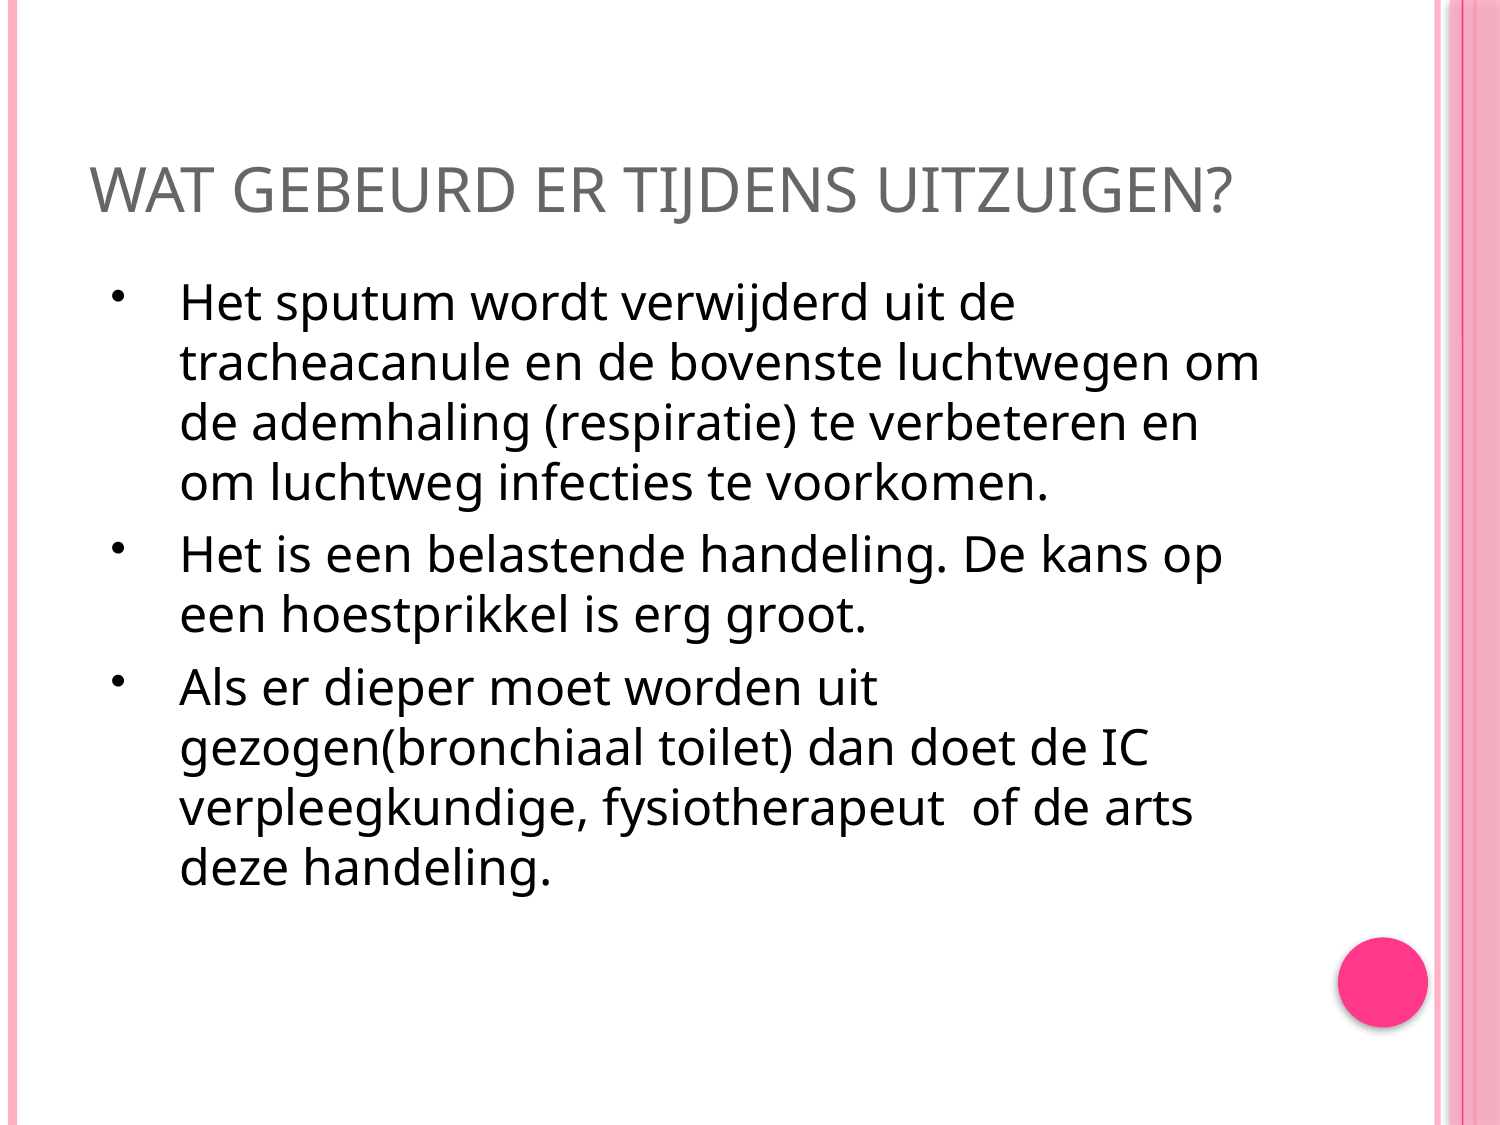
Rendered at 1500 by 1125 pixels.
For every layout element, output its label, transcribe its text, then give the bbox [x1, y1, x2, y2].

title Wat gebeurd er tijdens uitzuigen? [75, 45, 1300, 233]
list Het sputum wordt verwijderd uit de tracheacanule en de bovenste luchtwegen om de ademhaling (respiratie) te verbeteren en om luchtweg infecties te voorkomen. Het is een belastende handeling. De kans op een hoestprikkel is erg groot. Als er dieper moet worden uit gezogen(bronchiaal toilet) dan doet de IC verpleegkundige, fysiotherapeut of de arts deze handeling. [75, 262, 1300, 1062]
